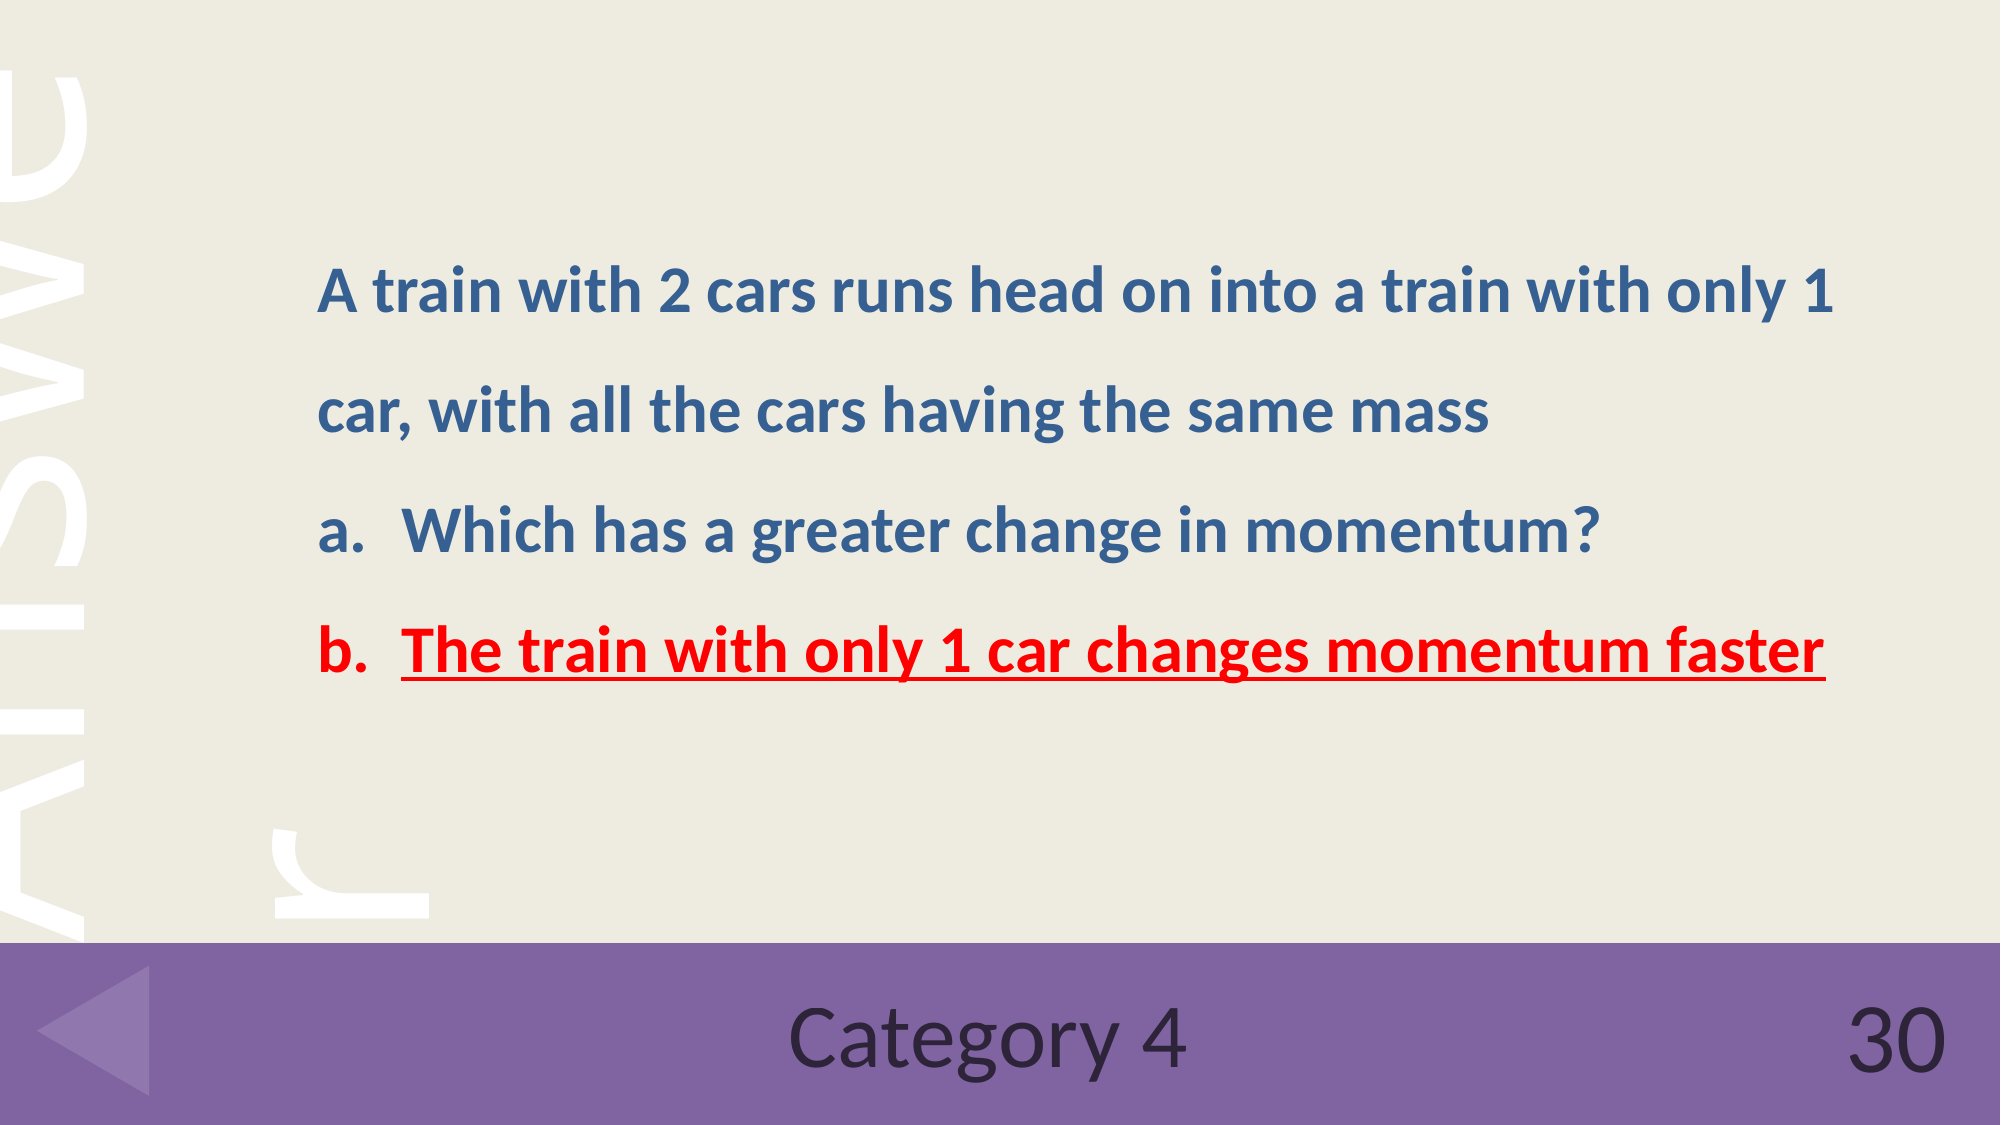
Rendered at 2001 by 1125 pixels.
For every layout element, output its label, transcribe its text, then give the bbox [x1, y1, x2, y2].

list A train with 2 cars runs head on into a train with only 1 car, with all the cars having the same mass Which has a greater change in momentum? The train with only 1 car changes momentum faster [302, 169, 1862, 843]
list 30 [1889, 967, 1963, 1097]
title Category 4 [88, 937, 1889, 1125]
